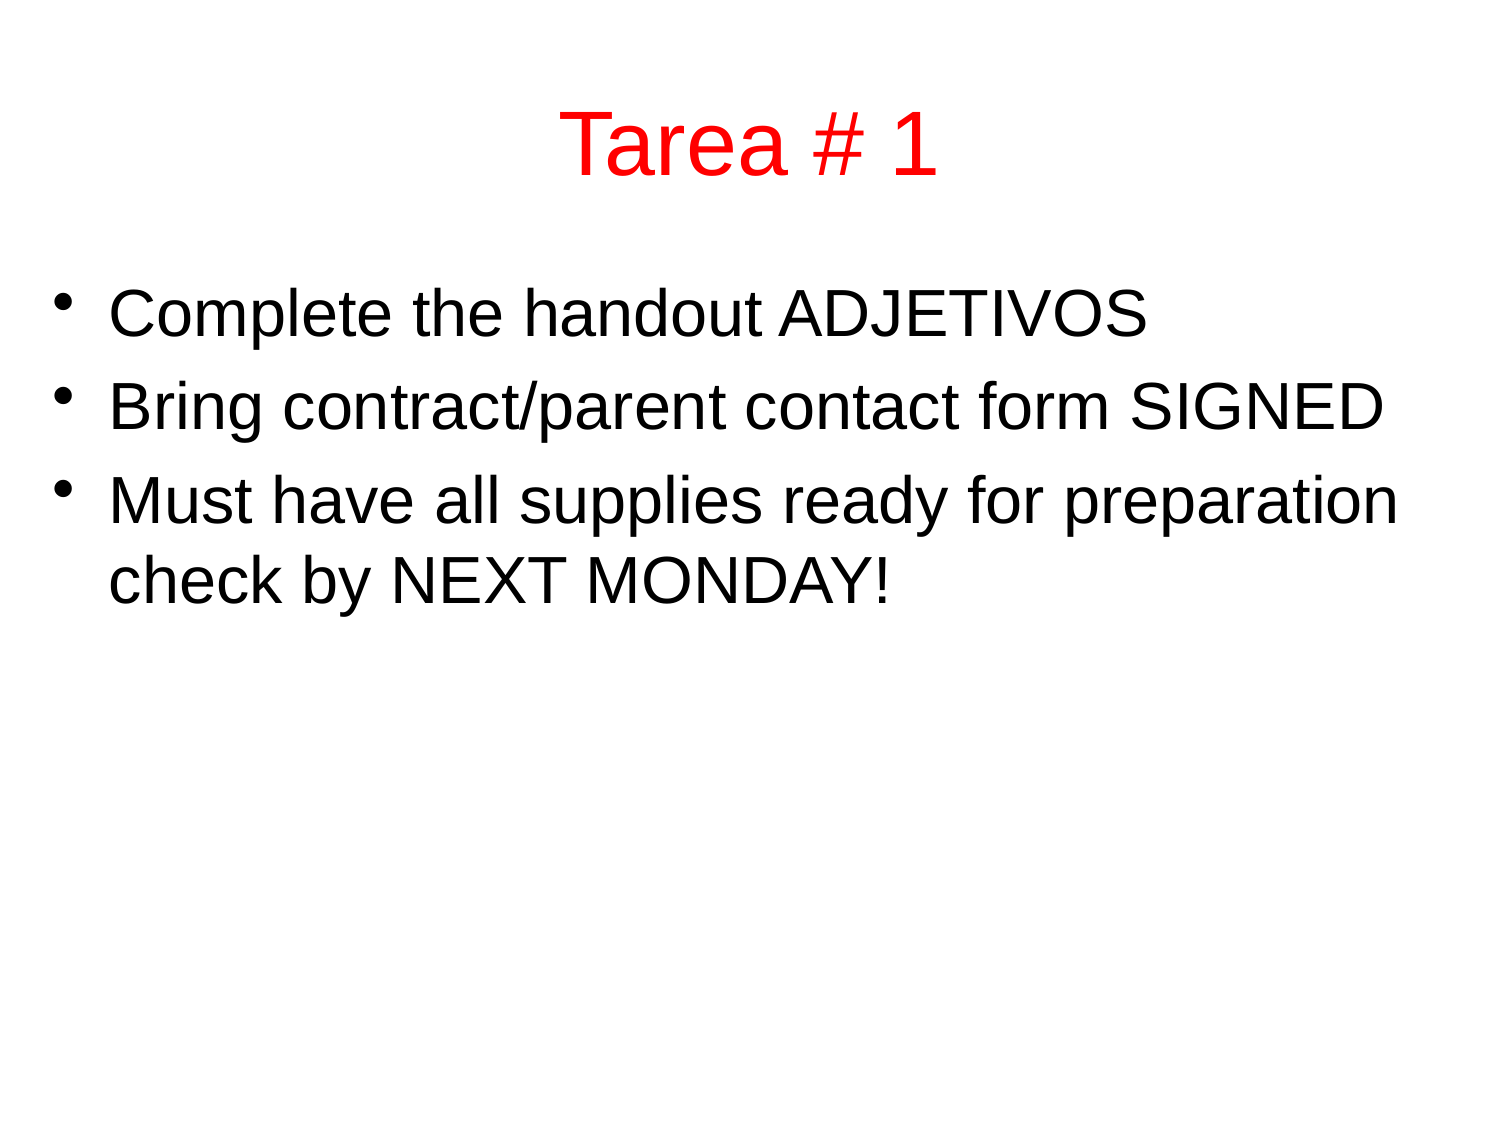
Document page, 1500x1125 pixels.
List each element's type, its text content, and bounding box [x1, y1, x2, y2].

title Tarea # 1 [75, 45, 1425, 233]
list Complete the handout ADJETIVOS Bring contract/parent contact form SIGNED Must have all supplies ready for preparation check by NEXT MONDAY! [37, 262, 1463, 1005]
